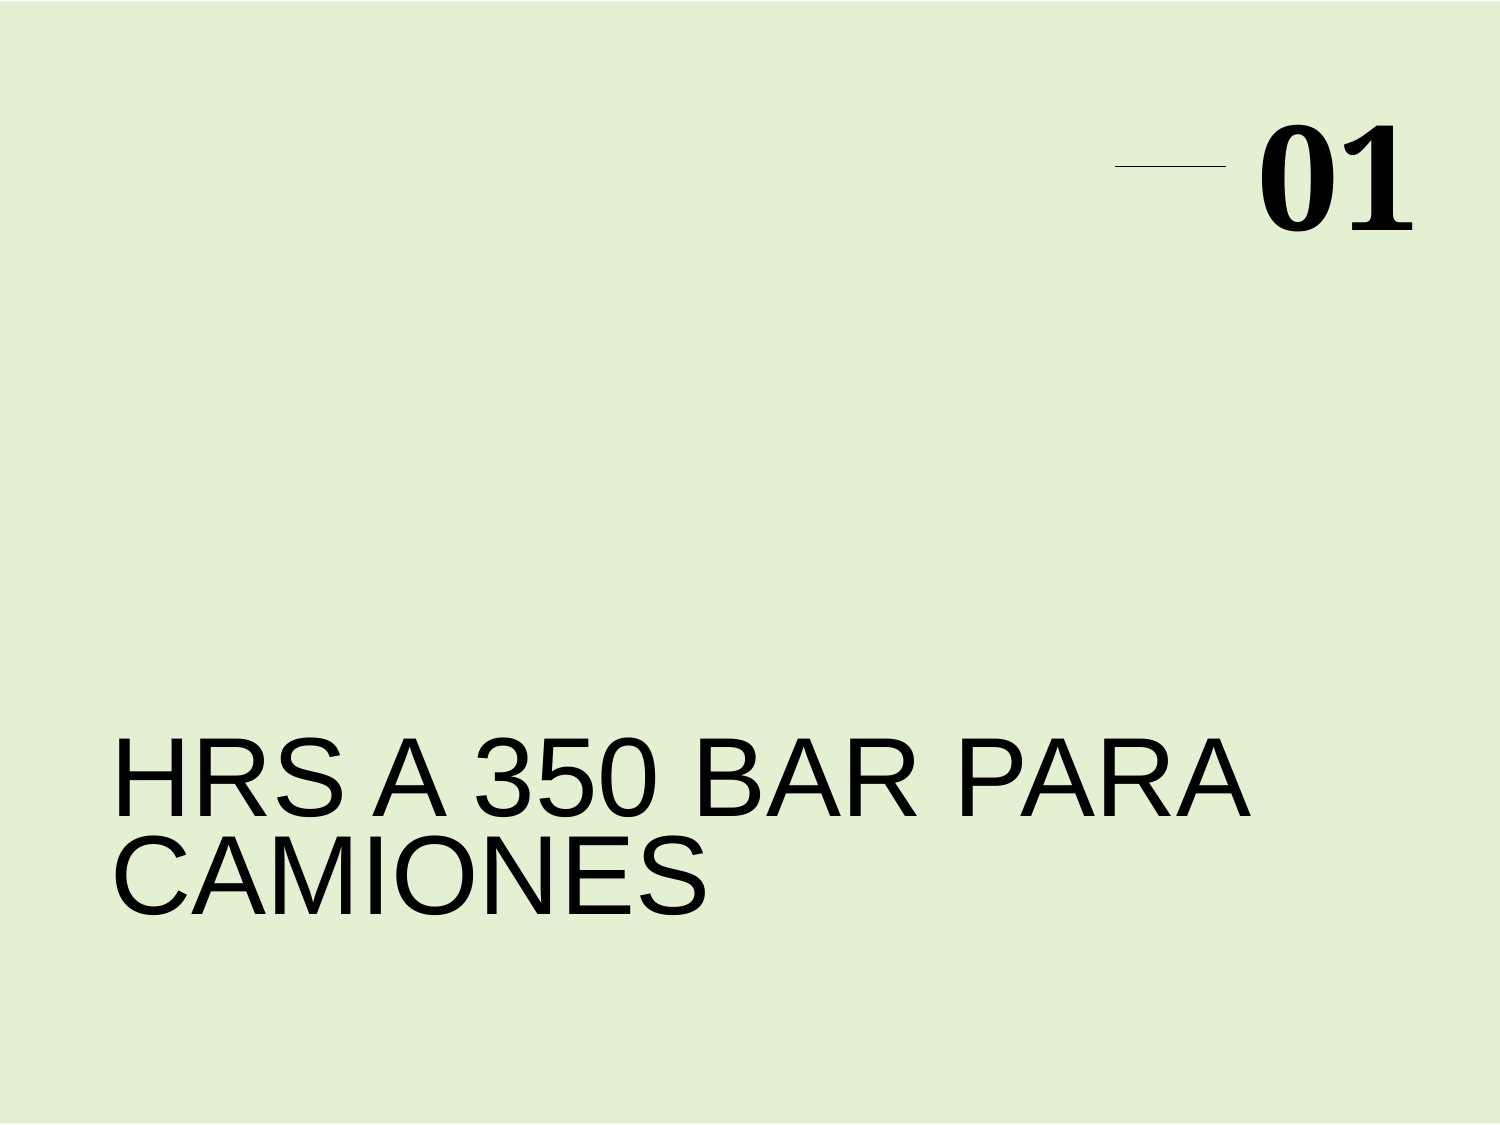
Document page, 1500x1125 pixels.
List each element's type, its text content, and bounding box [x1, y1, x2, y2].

text_box 01 [1257, 68, 1500, 260]
text_box [0, 1, 1500, 1124]
text_box HRS A 350 BAR PARA CAMIONES [95, 730, 1500, 1034]
